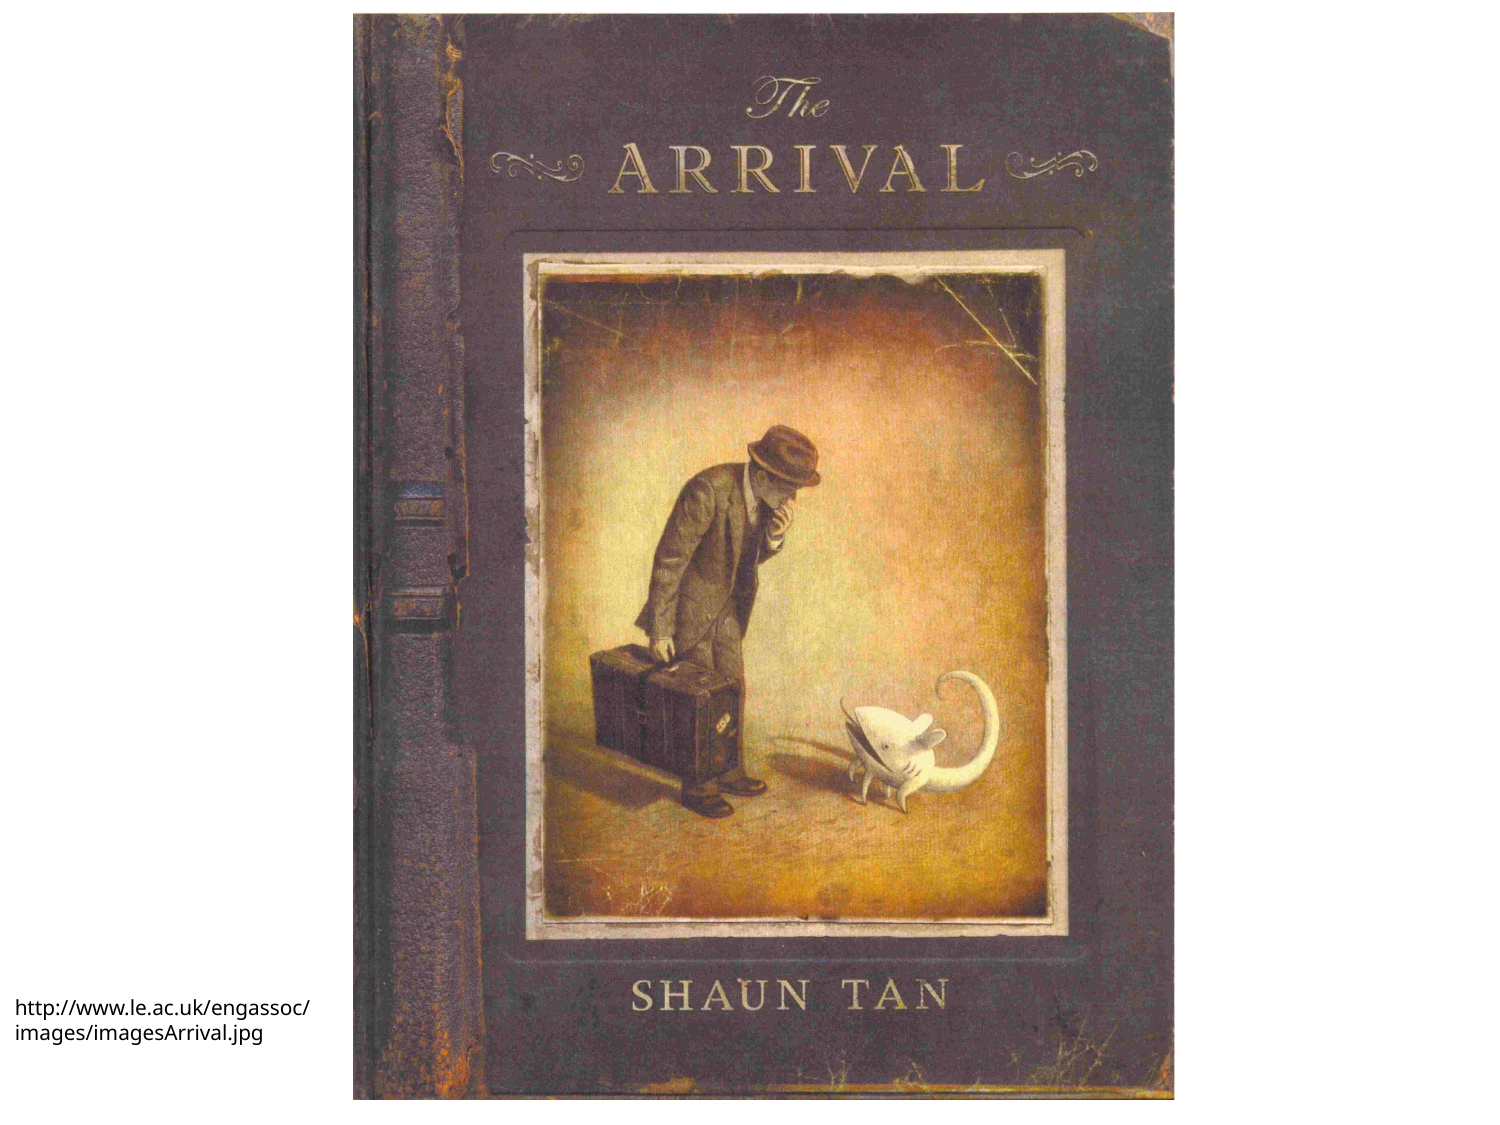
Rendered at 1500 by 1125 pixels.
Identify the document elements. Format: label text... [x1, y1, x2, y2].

picture [353, 12, 1175, 1101]
text_box http://www.le.ac.uk/engassoc/images/imagesArrival.jpg [0, 987, 347, 1053]
